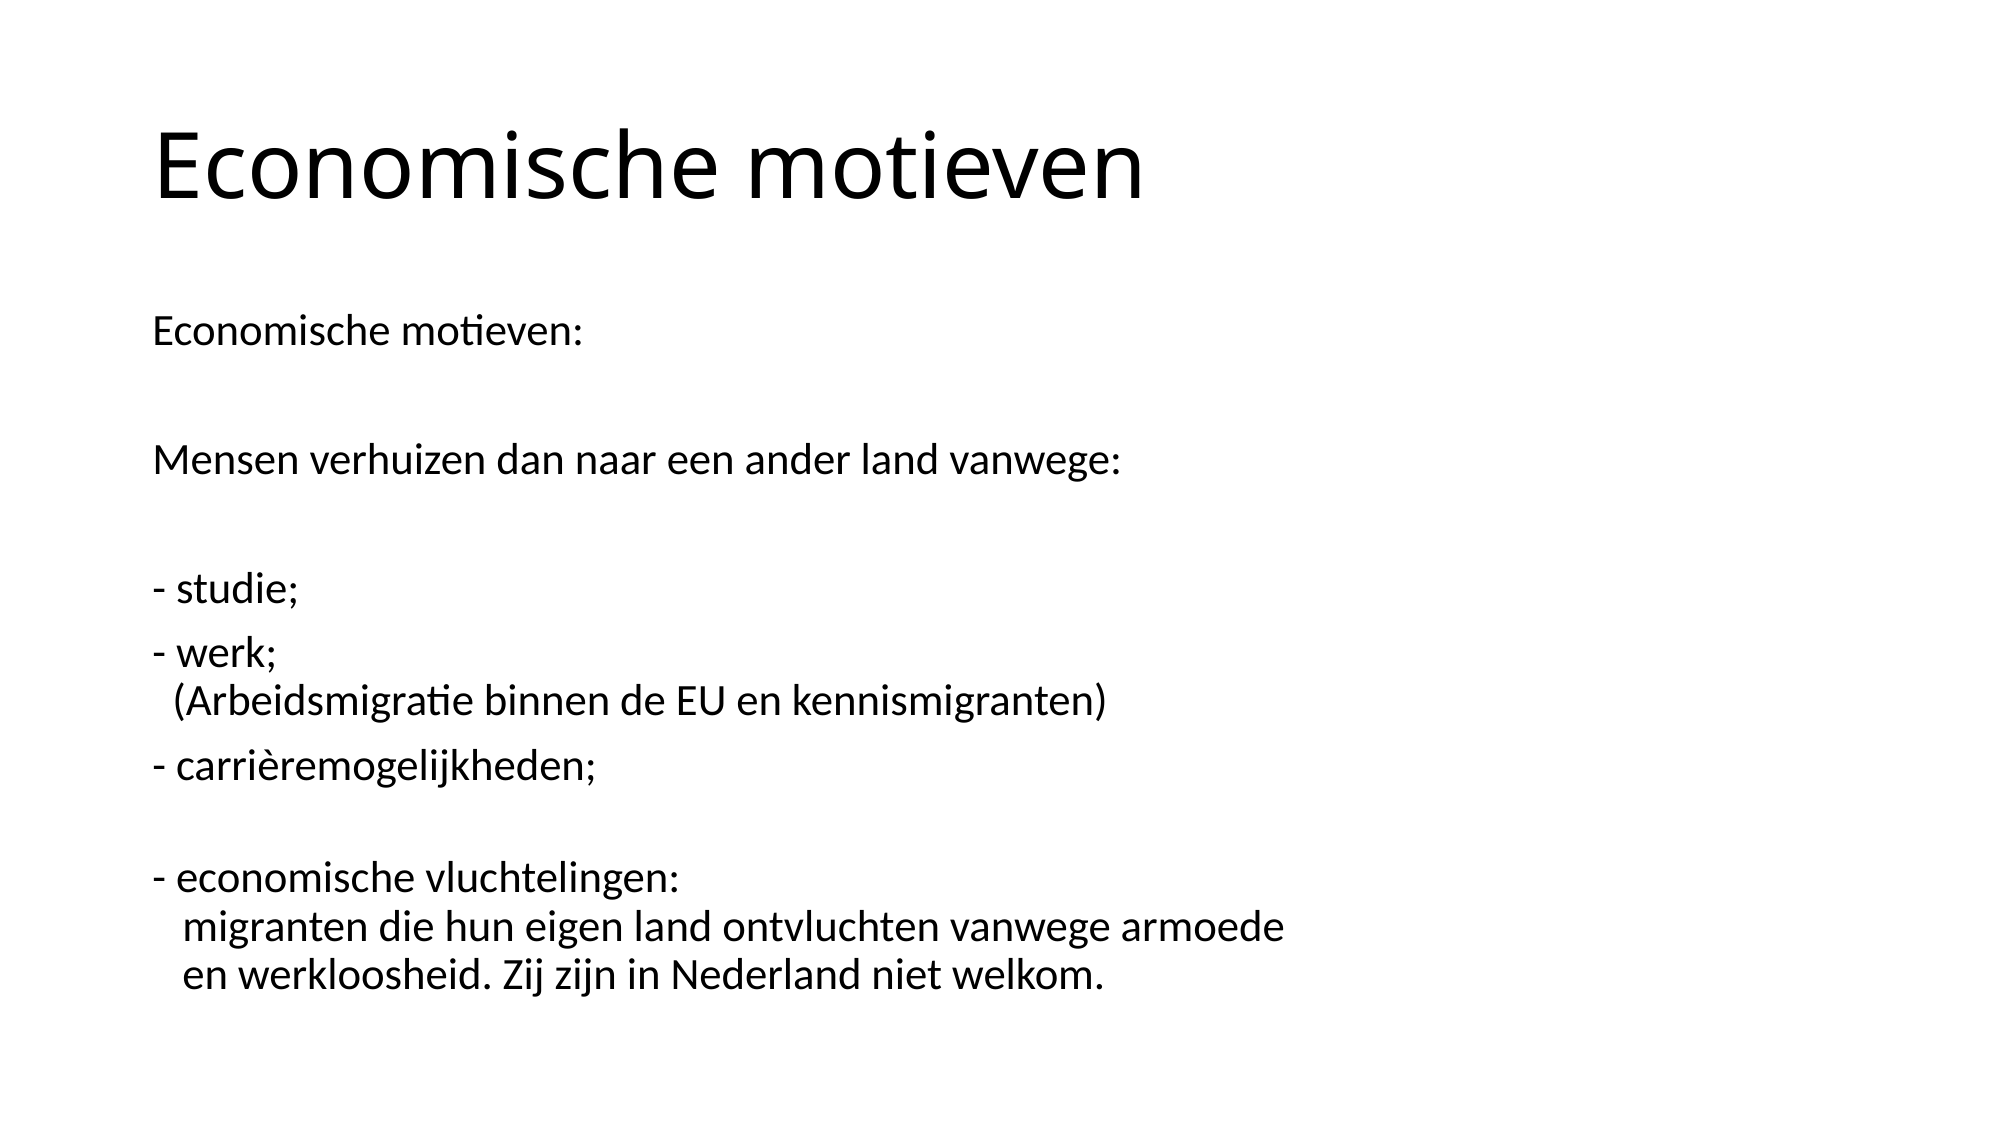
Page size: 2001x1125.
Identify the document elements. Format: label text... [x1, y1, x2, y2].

title Economische motieven [137, 59, 1863, 278]
list Economische motieven: Mensen verhuizen dan naar een ander land vanwege: - studie; - werk; (Arbeidsmigratie binnen de EU en kennismigranten) - carrièremogelijkheden; - economische vluchtelingen: migranten die hun eigen land ontvluchten vanwege armoede en werkloosheid. Zij zijn in Nederland niet welkom. [137, 299, 1863, 1014]
